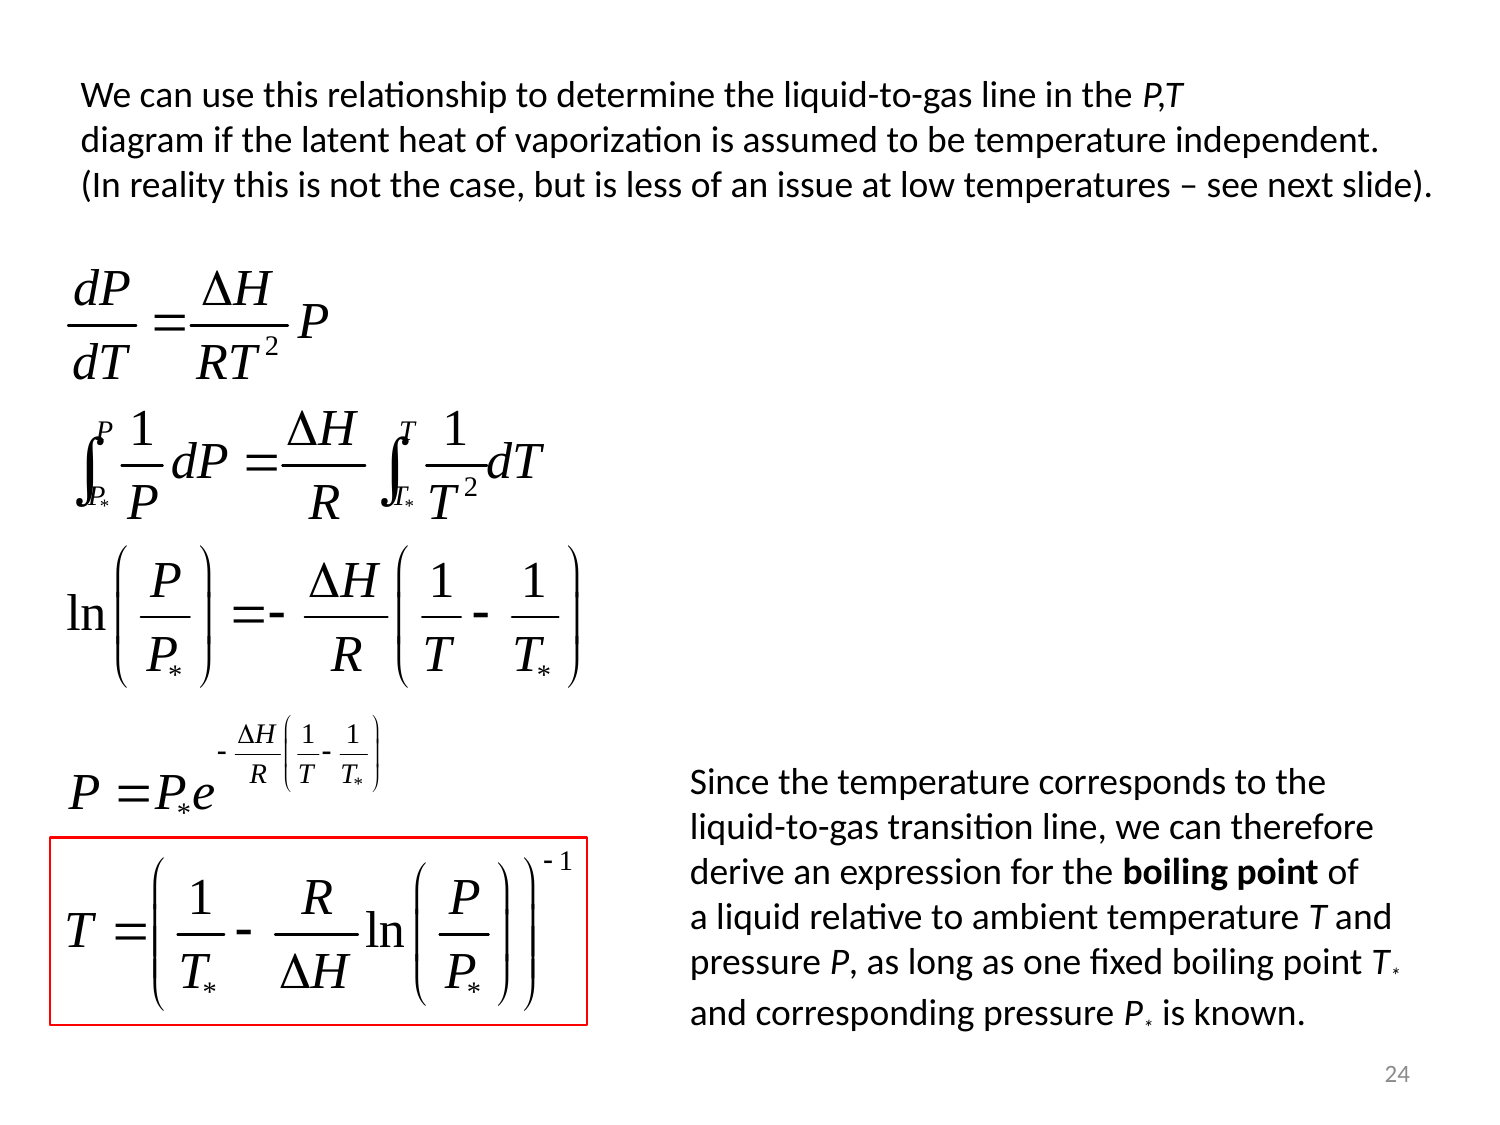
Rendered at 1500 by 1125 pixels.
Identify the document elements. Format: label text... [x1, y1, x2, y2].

text_box We can use this relationship to determine the liquid-to-gas line in the P,T diagram if the latent heat of vaporization is assumed to be temperature independent. (In reality this is not the case, but is less of an issue at low temperatures – see next slide). [65, 62, 1450, 213]
text_box Since the temperature corresponds to the liquid-to-gas transition line, we can therefore derive an expression for the boiling point of a liquid relative to ambient temperature T and pressure P, as long as one fixed boiling point T* and corresponding pressure P* is known. [674, 749, 1425, 1047]
slide_number 24 [1074, 1047, 1425, 1103]
text_box [48, 835, 54, 1027]
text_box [58, 252, 595, 1023]
